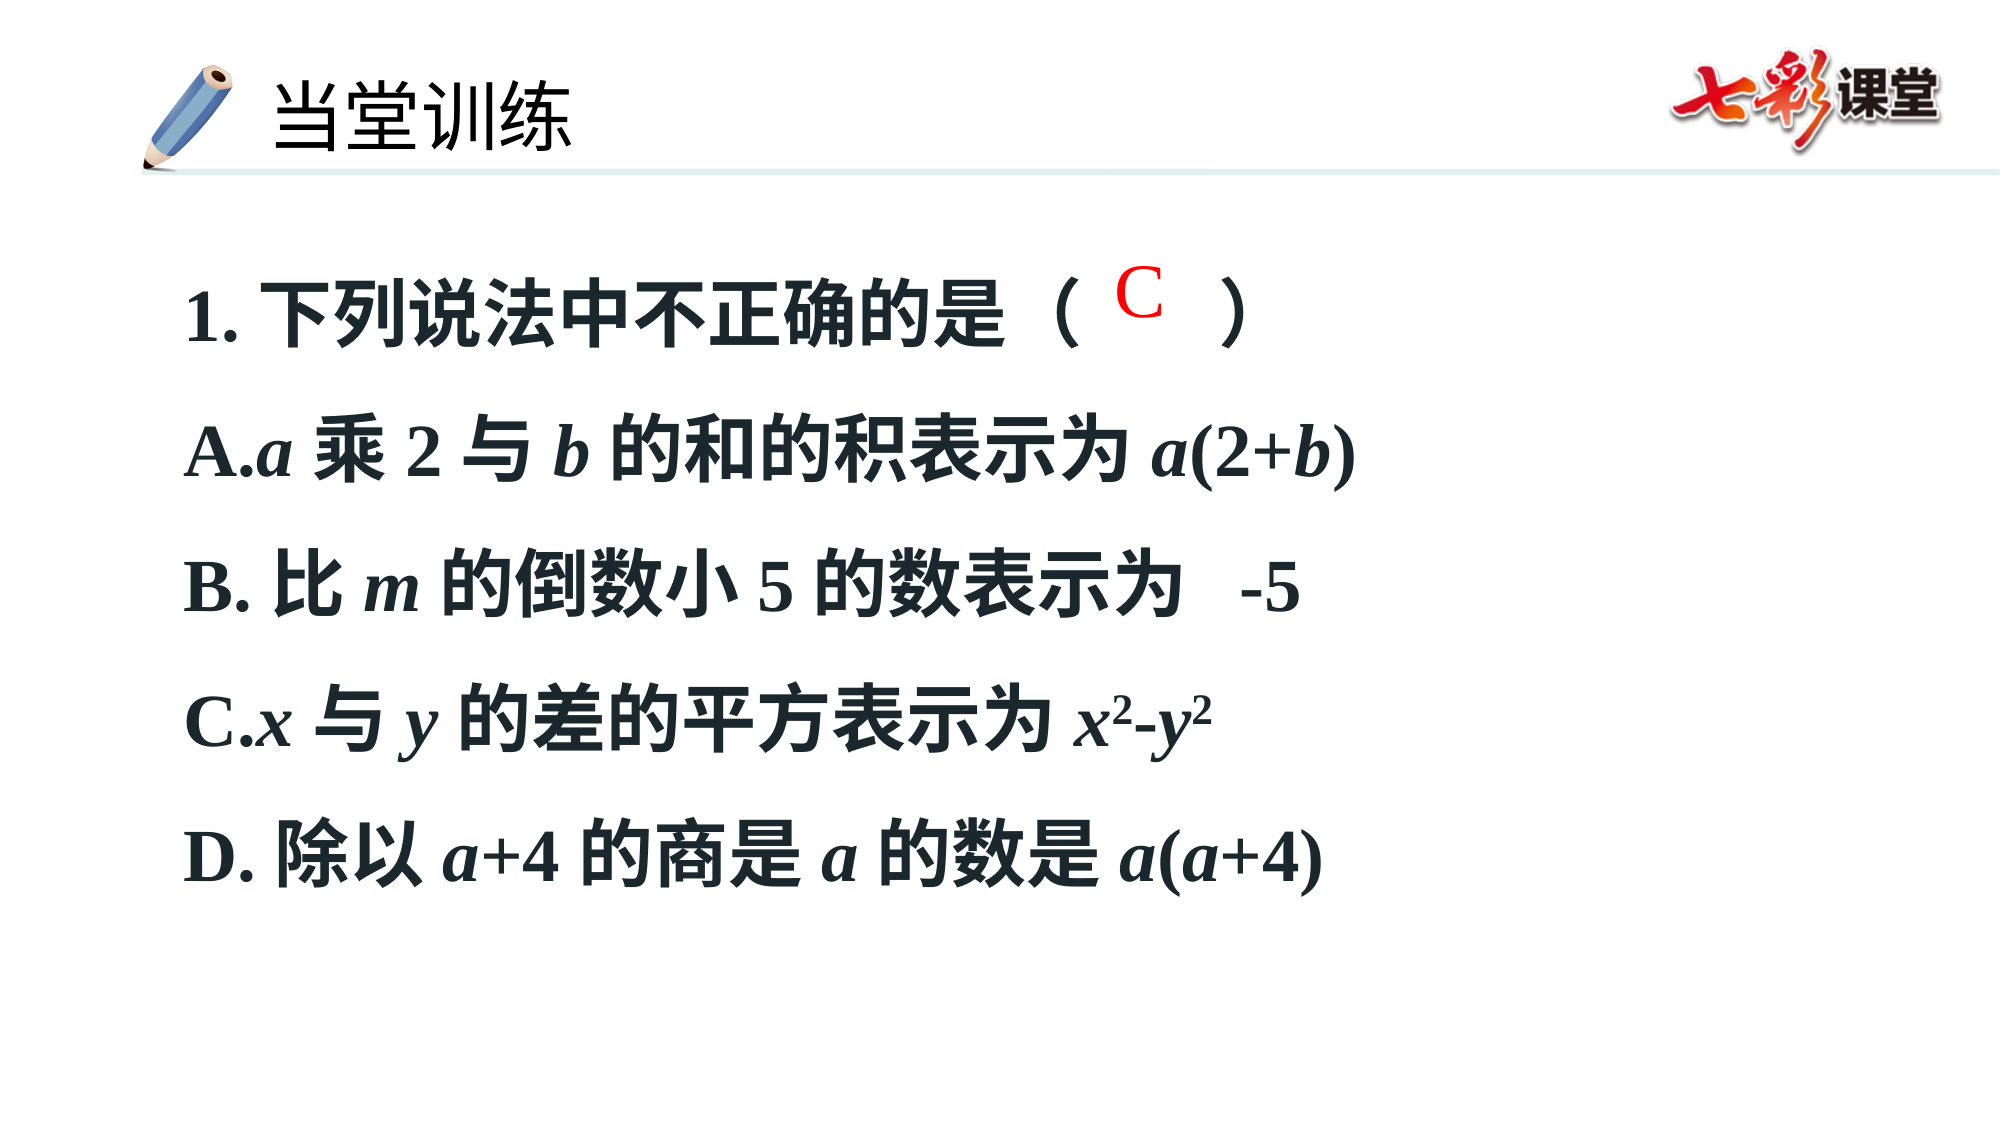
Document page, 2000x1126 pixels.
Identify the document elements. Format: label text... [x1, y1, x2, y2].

picture [1666, 42, 1948, 157]
picture [133, 42, 242, 195]
text_box C [1094, 230, 1191, 344]
